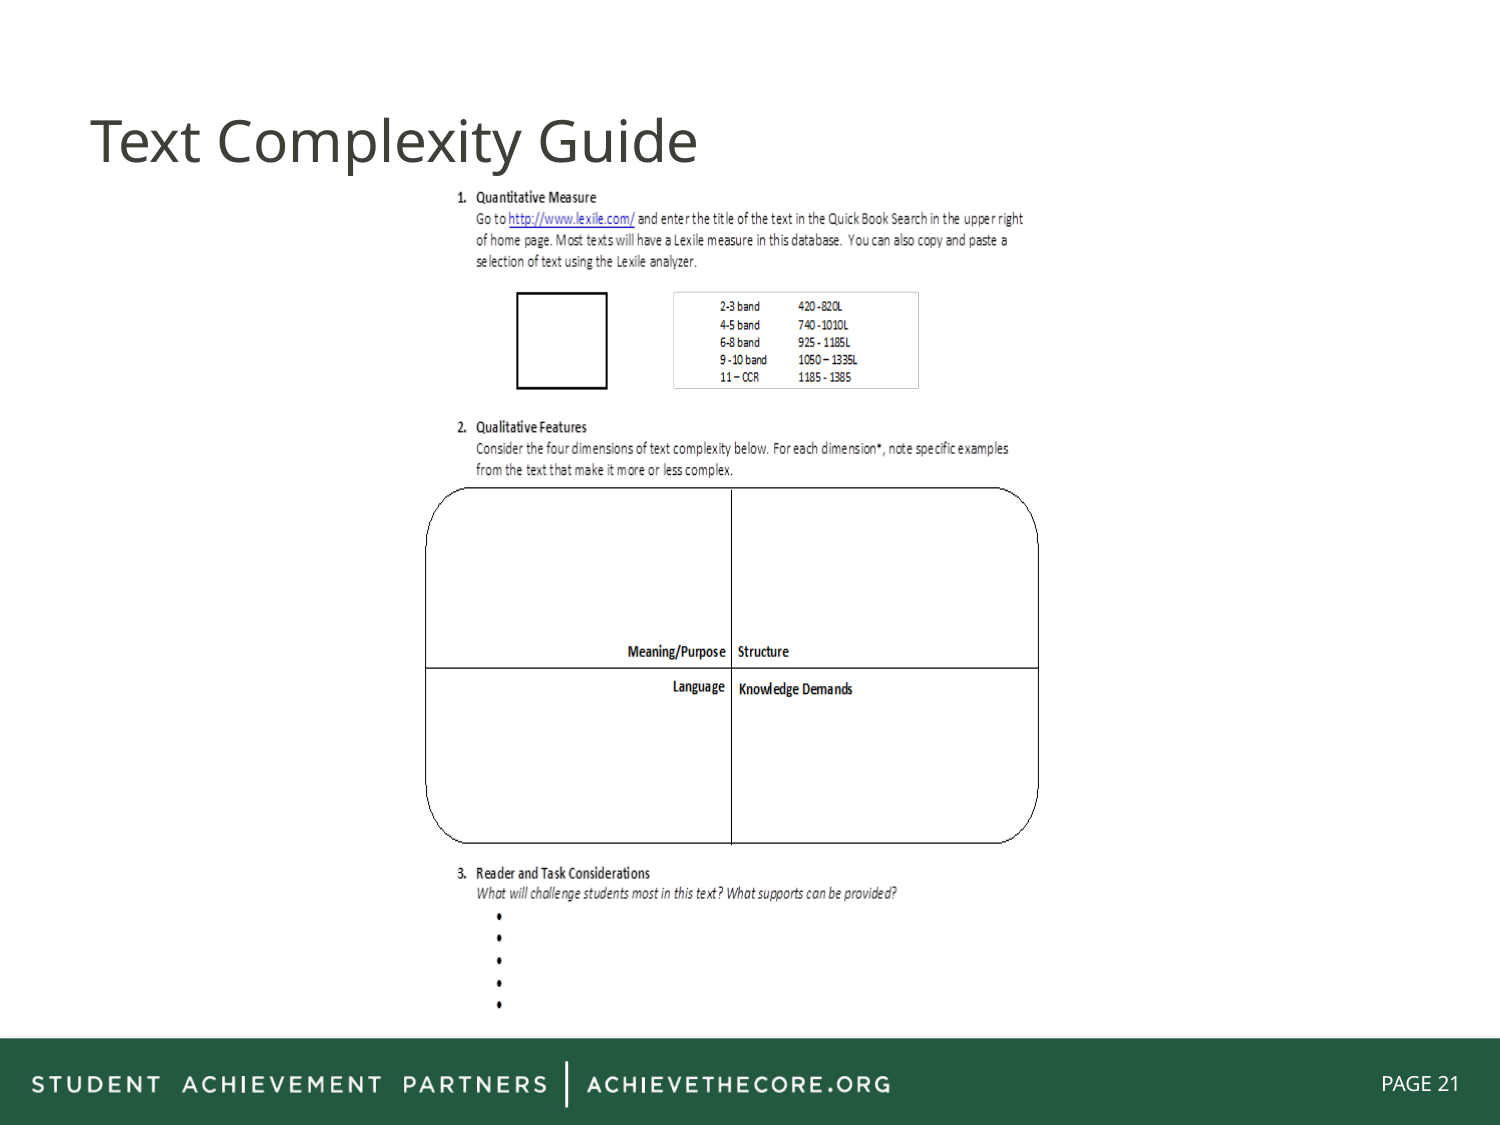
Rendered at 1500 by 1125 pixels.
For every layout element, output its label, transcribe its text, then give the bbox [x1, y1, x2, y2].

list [398, 155, 1063, 1023]
title Text Complexity Guide [75, 45, 1425, 233]
